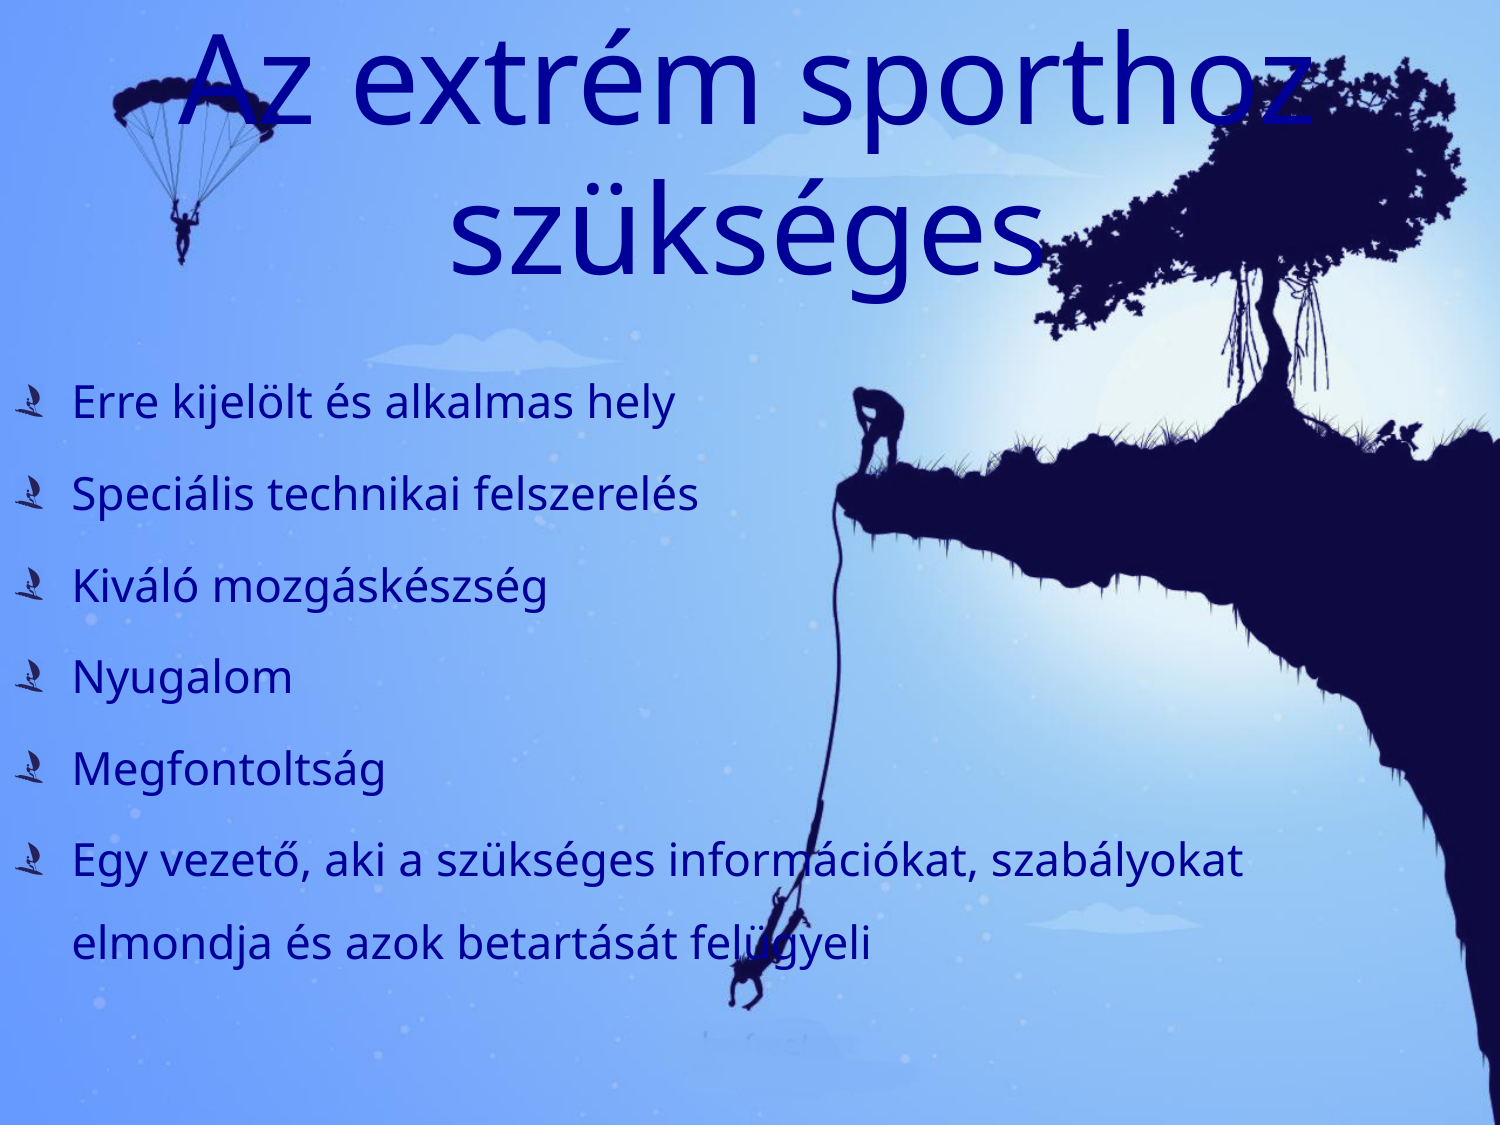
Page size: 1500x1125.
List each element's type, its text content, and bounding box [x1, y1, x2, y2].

title Az extrém sporthoz szükséges [72, 55, 1424, 244]
picture [15, 567, 43, 600]
picture [15, 842, 43, 875]
picture [15, 750, 43, 783]
picture [0, 0, 1500, 1125]
picture [15, 475, 43, 509]
list Erre kijelölt és alkalmas hely Speciális technikai felszerelés Kiváló mozgáskészség Nyugalom Megfontoltság Egy vezető, aki a szükséges információkat, szabályokat elmondja és azok betartását felügyeli [0, 337, 1424, 1071]
picture [15, 659, 43, 692]
picture [15, 384, 43, 417]
